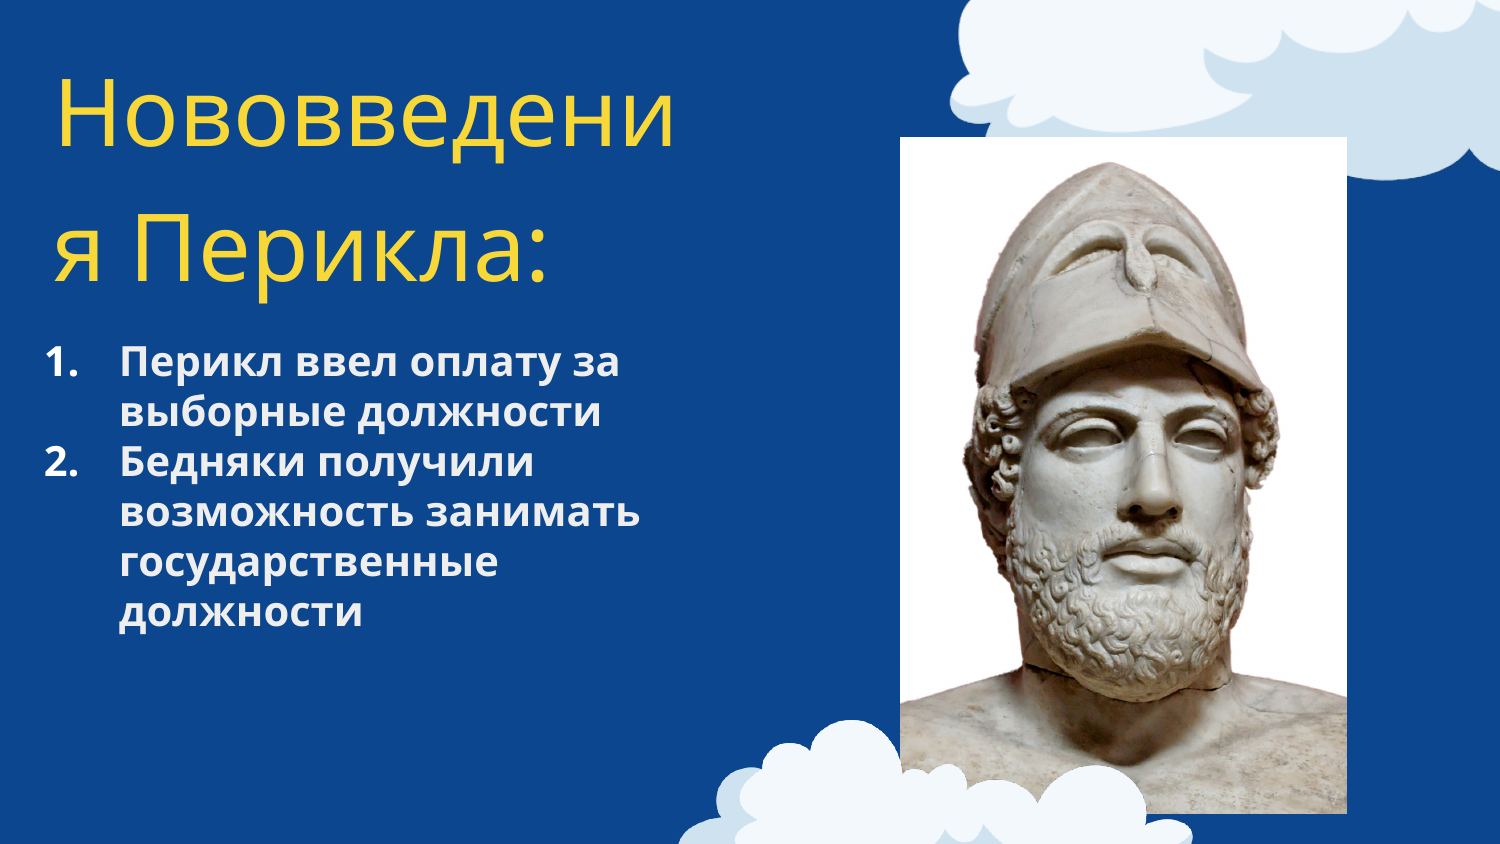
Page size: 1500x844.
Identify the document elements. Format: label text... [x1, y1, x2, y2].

picture [676, 0, 1500, 844]
text_box Перикл ввел оплату за выборные должности Бедняки получили возможность занимать государственные должности [43, 334, 705, 635]
text_box Нововведения Перикла: [53, 30, 718, 301]
